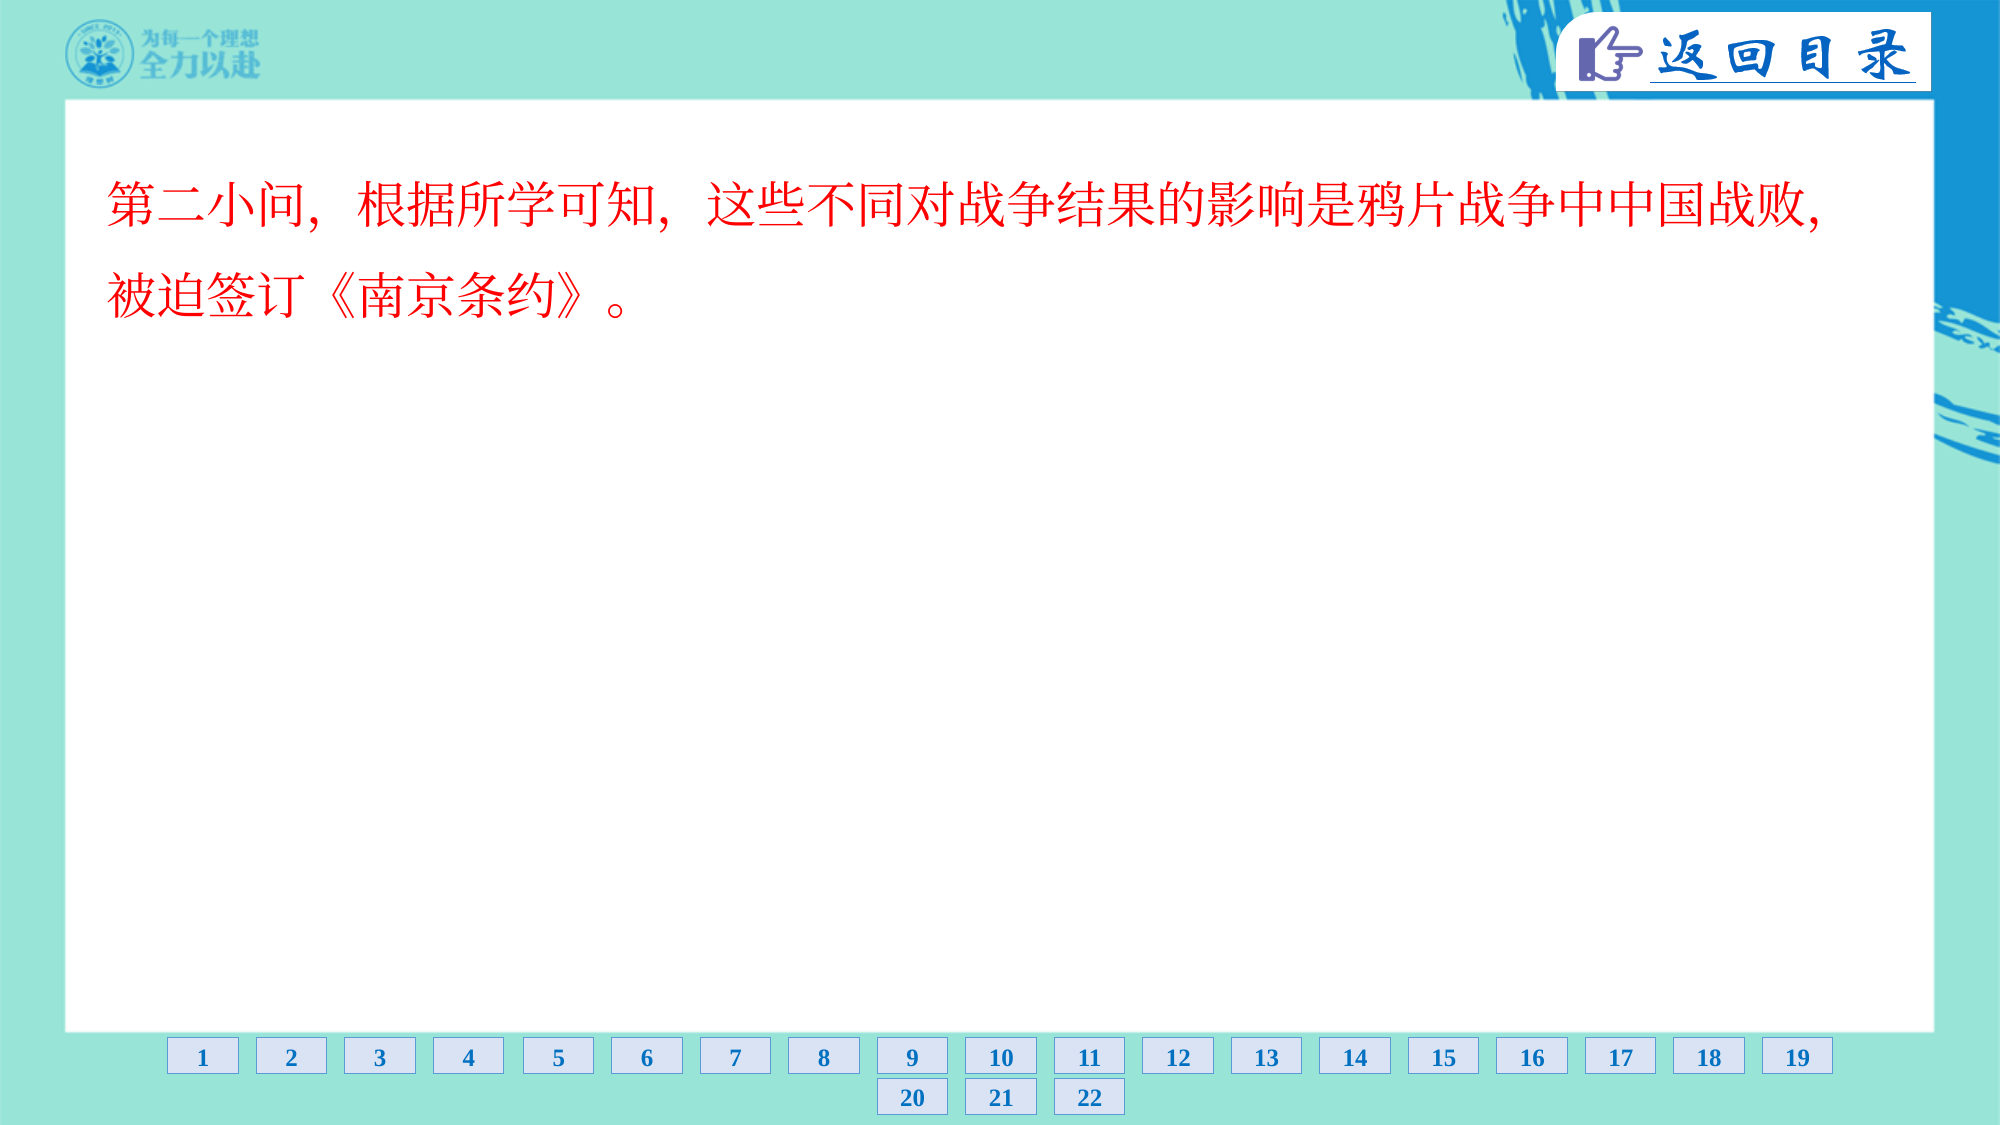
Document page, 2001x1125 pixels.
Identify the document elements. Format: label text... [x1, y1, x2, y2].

text_box 第二小问，根据所学可知，这些不同对战争结果的影响是鸦片战争中中国战败， 被迫签订《南京条约》。 [106, 141, 1895, 325]
picture [0, 0, 2000, 1125]
